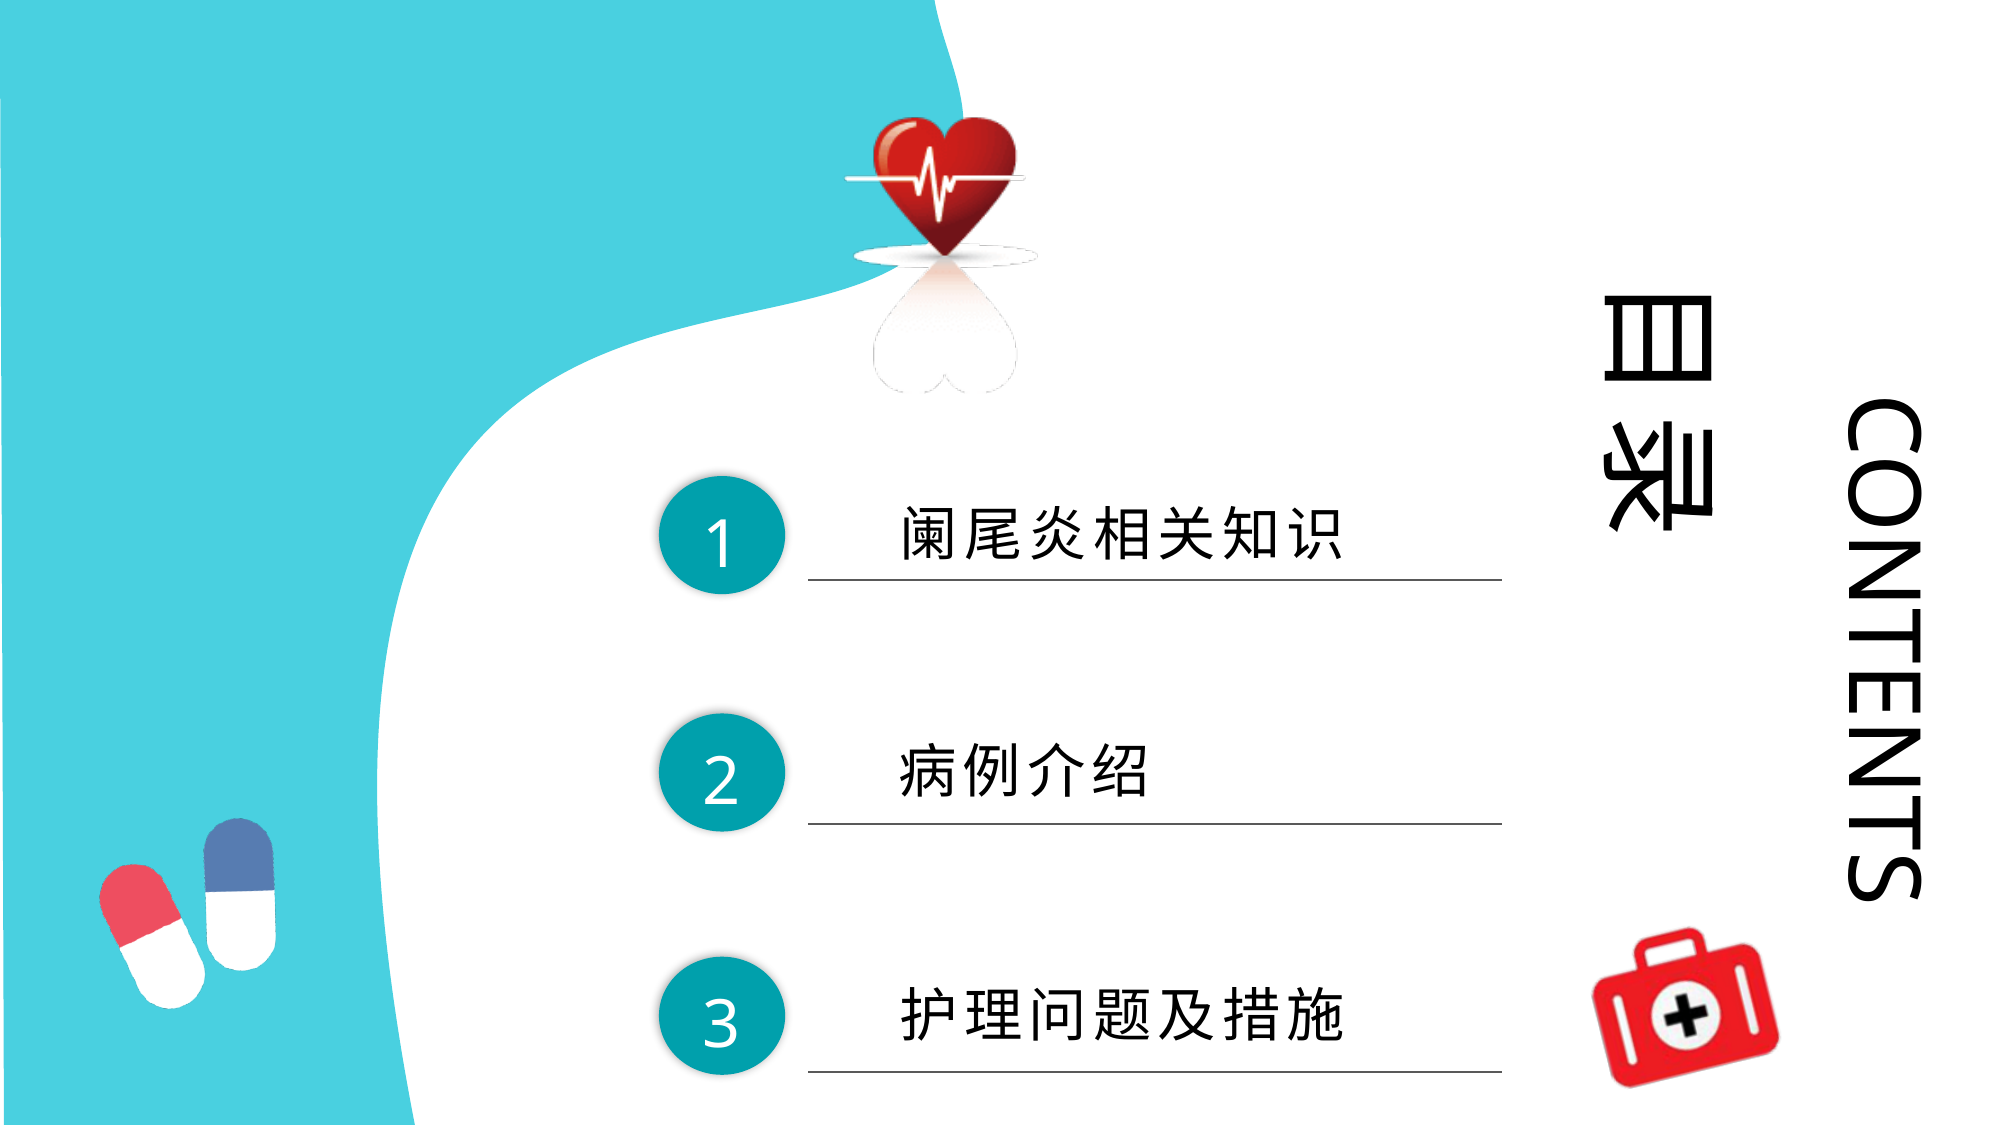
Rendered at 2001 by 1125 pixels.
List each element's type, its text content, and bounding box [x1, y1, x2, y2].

text_box 2 [658, 713, 786, 832]
picture [57, 783, 318, 1056]
text_box [0, 0, 964, 1125]
text_box 目录 [1565, 124, 1747, 690]
text_box 护理问题及措施 [884, 970, 1360, 1055]
text_box 1 [658, 476, 786, 595]
text_box 阑尾炎相关知识 [884, 489, 1360, 575]
text_box 病例介绍 [883, 726, 1166, 812]
picture [840, 106, 1069, 394]
text_box 3 [658, 956, 786, 1075]
picture [1547, 889, 1822, 1111]
text_box CONTENTS [1805, 357, 1957, 942]
